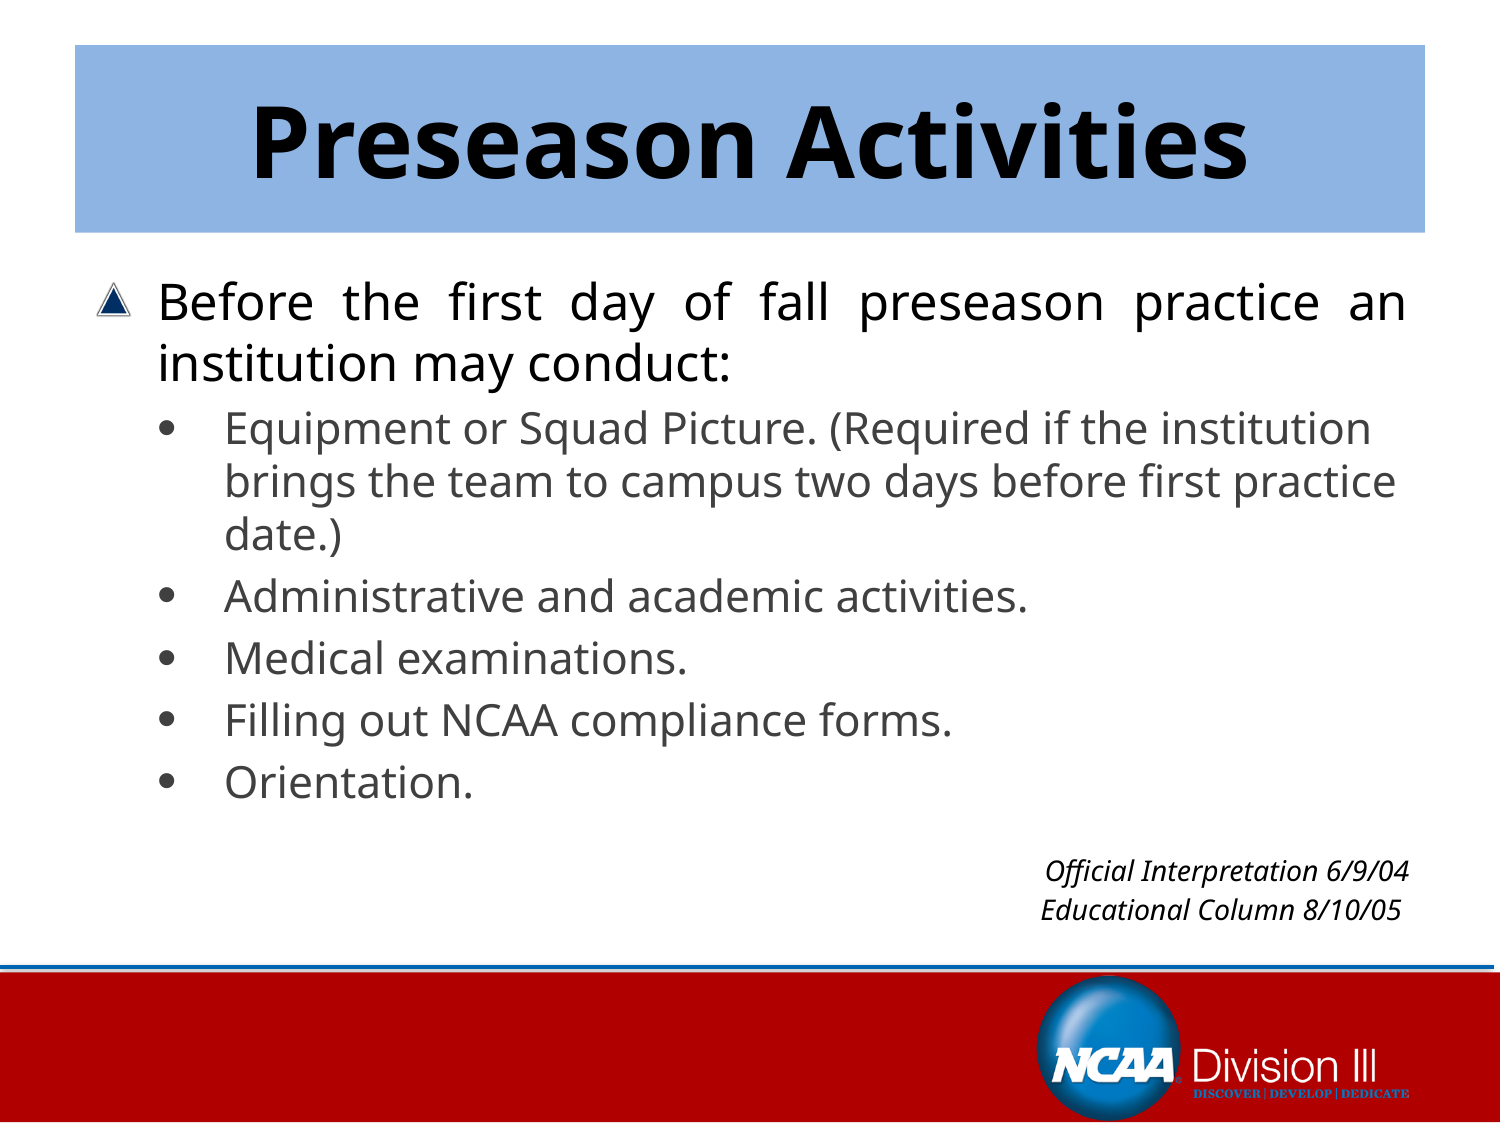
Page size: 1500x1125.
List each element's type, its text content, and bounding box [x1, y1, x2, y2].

picture [1021, 947, 1423, 1125]
list Before the first day of fall preseason practice an institution may conduct: Equipment or Squad Picture. (Required if the institution brings the team to campus two days before first practice date.) Administrative and academic activities. Medical examinations. Filling out NCAA compliance forms. Orientation. Official Interpretation 6/9/04 Educational Column 8/10/05 [75, 262, 1425, 941]
picture [90, 276, 137, 324]
title Preseason Activities [75, 45, 1425, 233]
